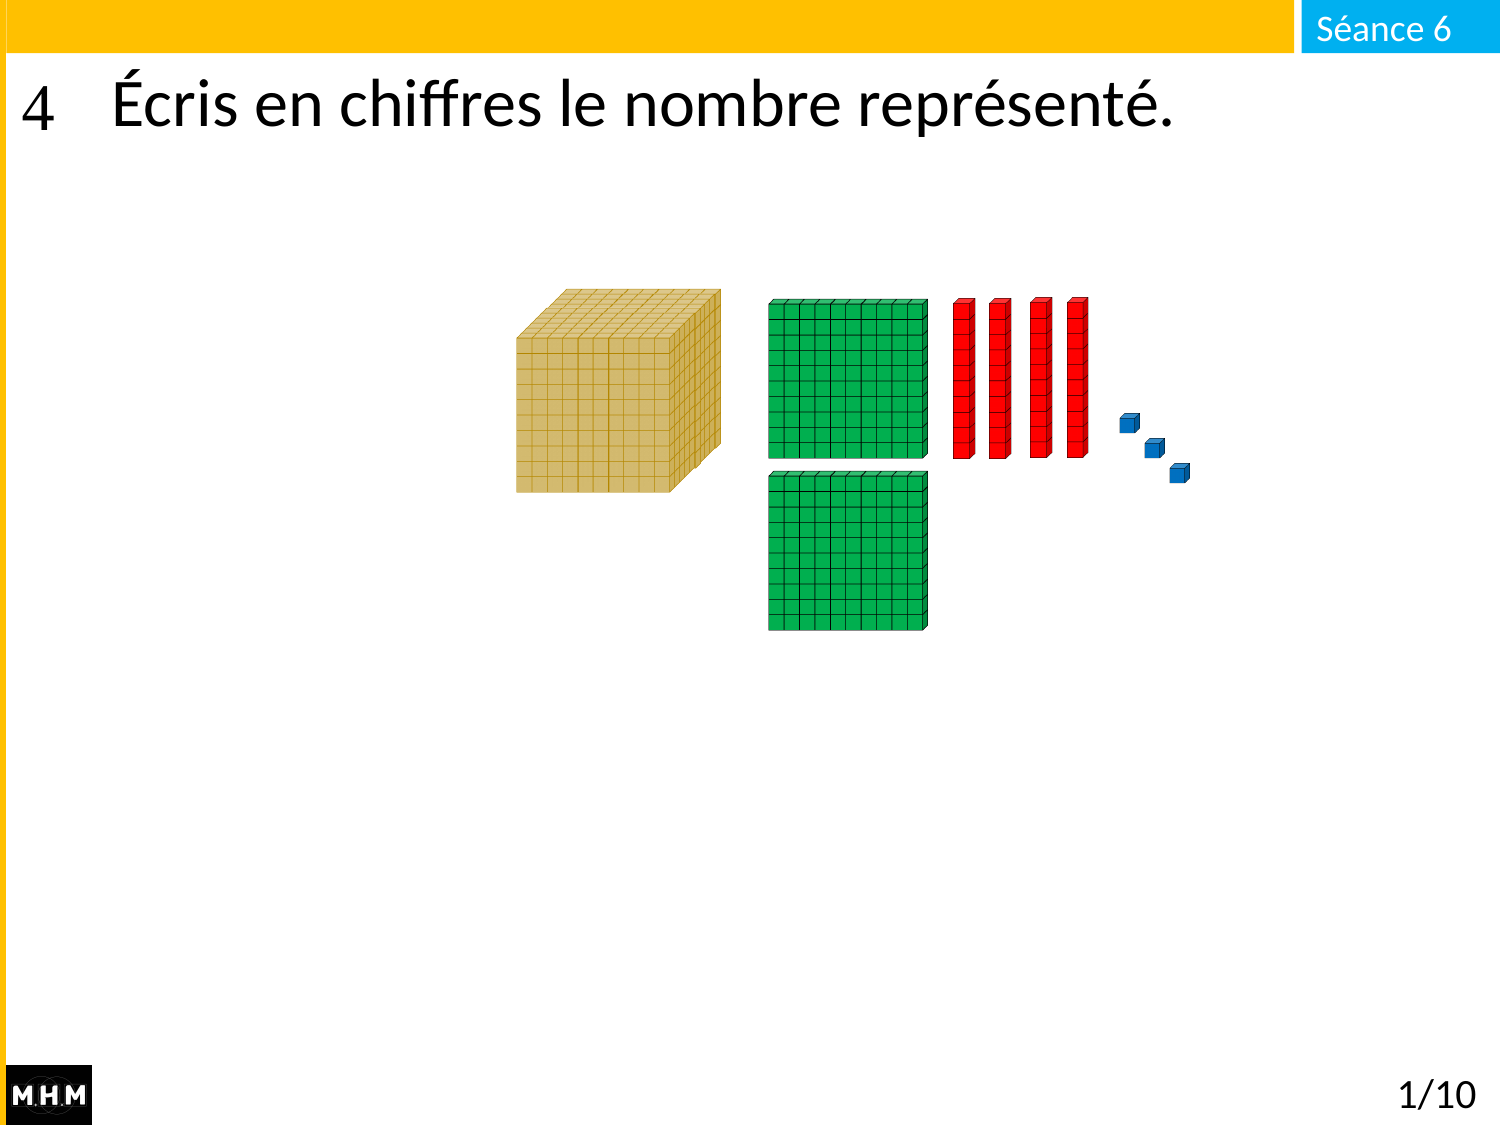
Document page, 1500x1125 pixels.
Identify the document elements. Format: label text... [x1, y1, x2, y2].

picture [766, 297, 929, 460]
picture [1029, 296, 1054, 460]
picture [952, 297, 977, 460]
picture [766, 469, 929, 632]
picture [1168, 462, 1191, 484]
picture [1066, 296, 1090, 459]
picture [1143, 437, 1166, 459]
title Écris en chiffres le nombre représenté. [96, 60, 1391, 150]
picture [988, 297, 1013, 460]
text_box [513, 287, 722, 494]
picture [1118, 412, 1141, 434]
picture [6, 1065, 92, 1125]
list 1/10 [1373, 1064, 1500, 1125]
